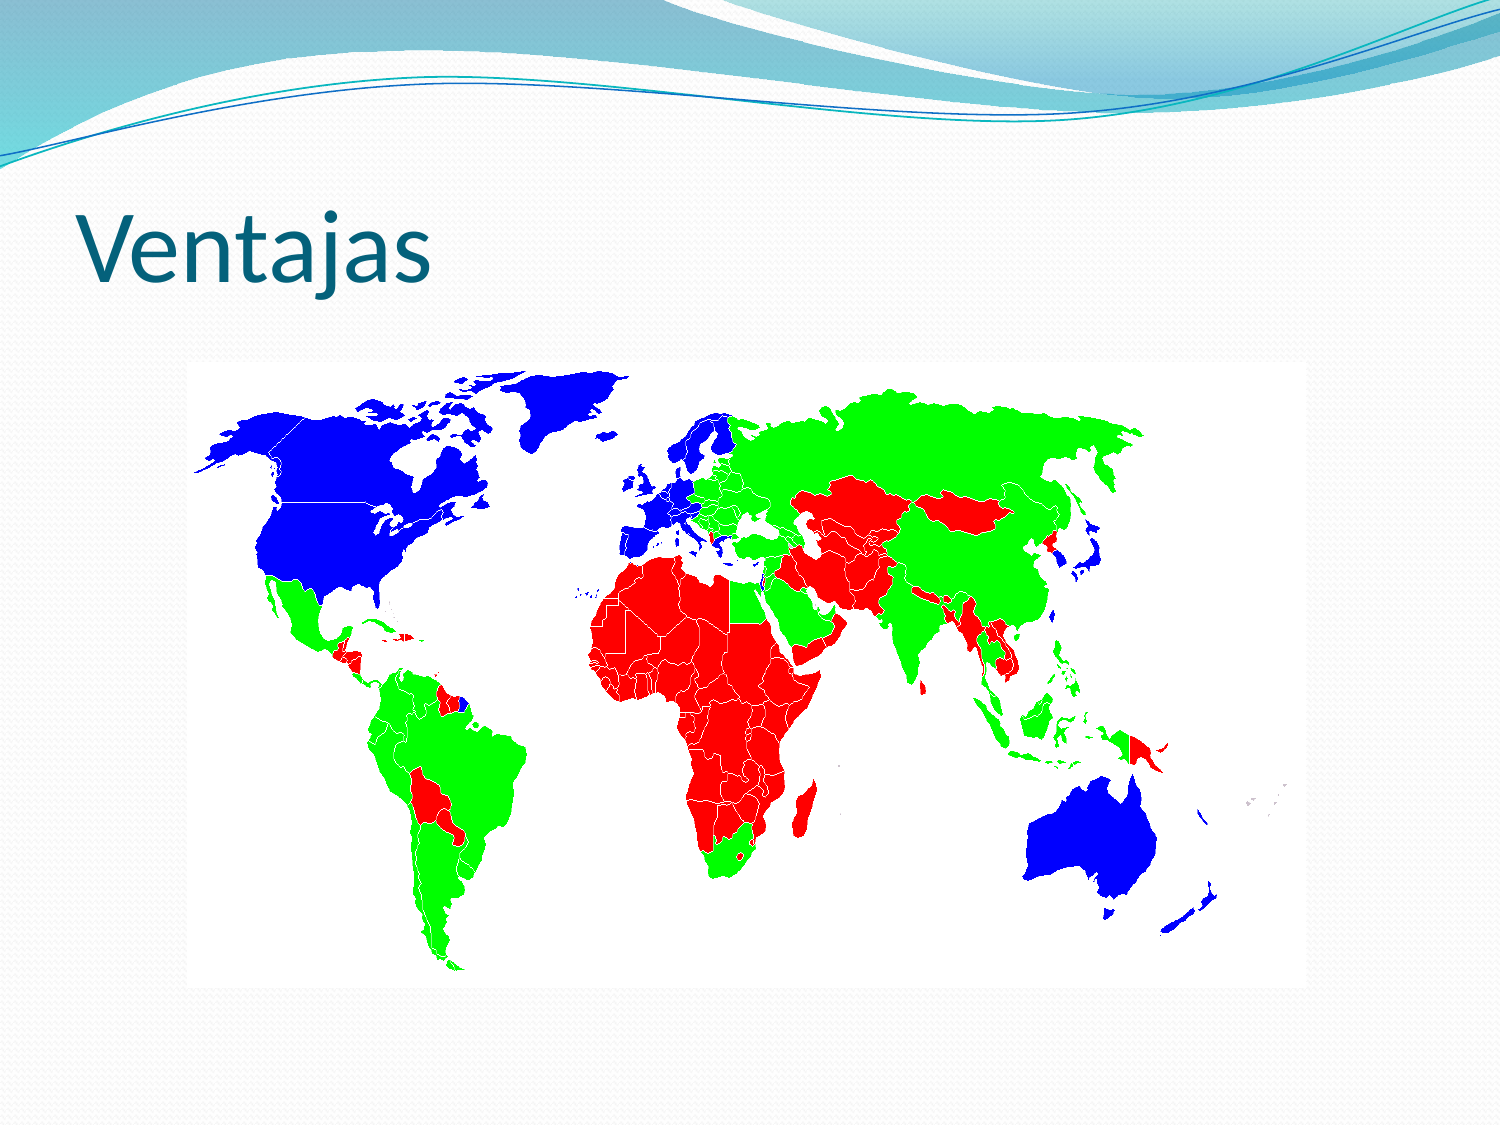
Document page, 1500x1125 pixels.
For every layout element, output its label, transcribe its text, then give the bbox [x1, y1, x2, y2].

picture [187, 362, 1307, 988]
title Ventajas [75, 115, 1425, 303]
